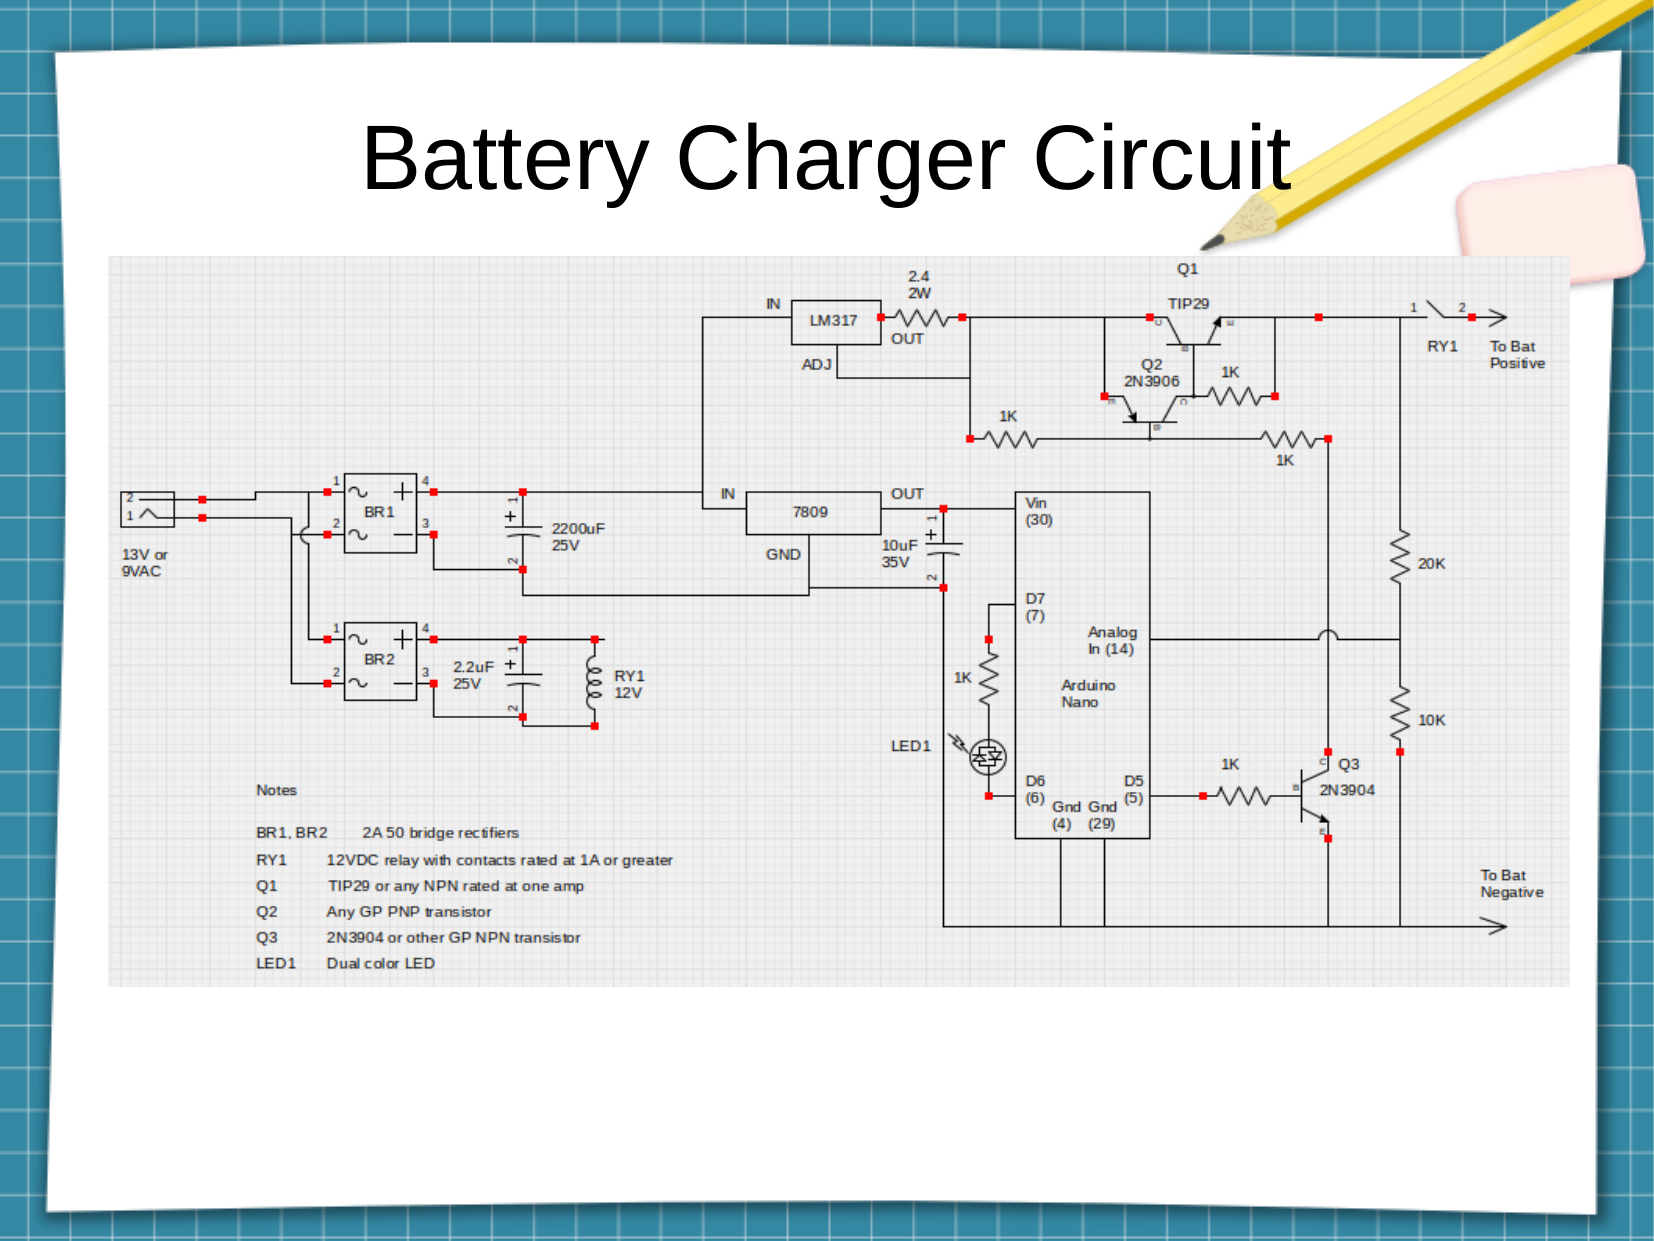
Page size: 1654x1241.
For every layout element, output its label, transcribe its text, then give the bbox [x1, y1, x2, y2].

picture [0, 0, 1654, 1241]
text_box Battery Charger Circuit [82, 97, 1571, 208]
